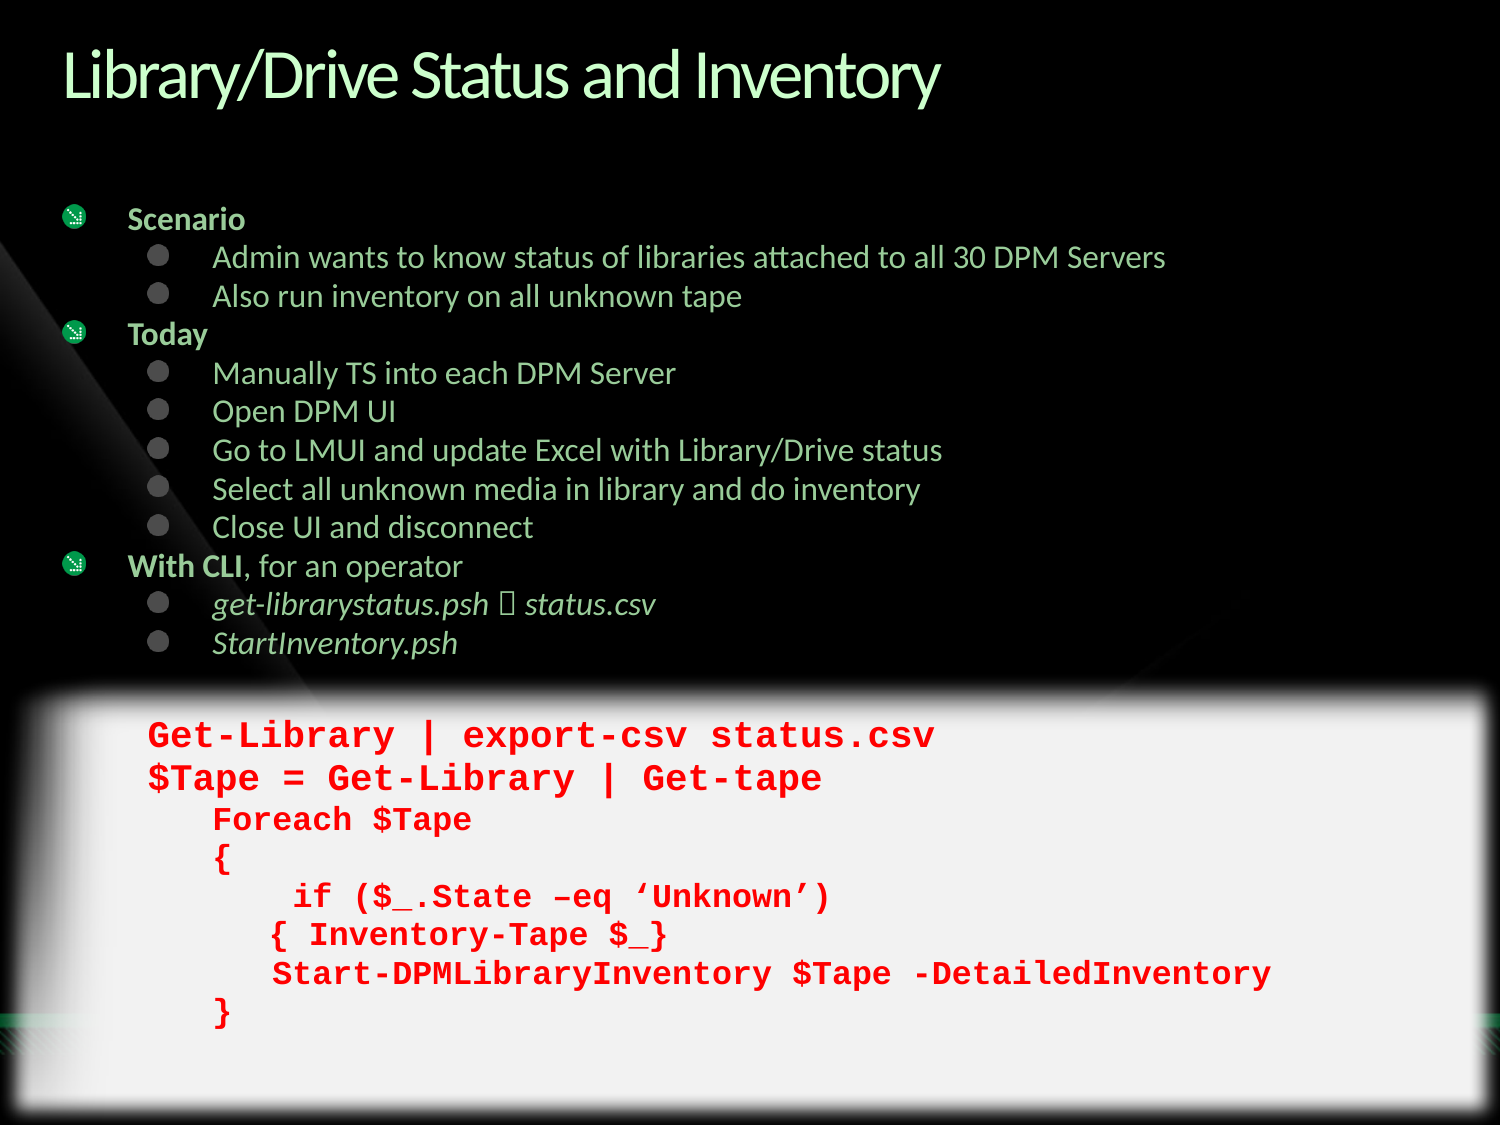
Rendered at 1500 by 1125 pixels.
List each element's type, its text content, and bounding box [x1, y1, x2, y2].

title Library/Drive Status and Inventory [62, 37, 1438, 147]
list Scenario Admin wants to know status of libraries attached to all 30 DPM Servers Also run inventory on all unknown tape Today Manually TS into each DPM Server Open DPM UI Go to LMUI and update Excel with Library/Drive status Select all unknown media in library and do inventory Close UI and disconnect With CLI, for an operator get-librarystatus.psh  status.csv StartInventory.psh Get-Library | export-csv status.csv $Tape = Get-Library | Get-tape Foreach $Tape { if ($_.State –eq ‘Unknown’) { Inventory-Tape $_} Start-DPMLibraryInventory $Tape -DetailedInventory } [62, 204, 1438, 664]
picture [0, 0, 1500, 1125]
